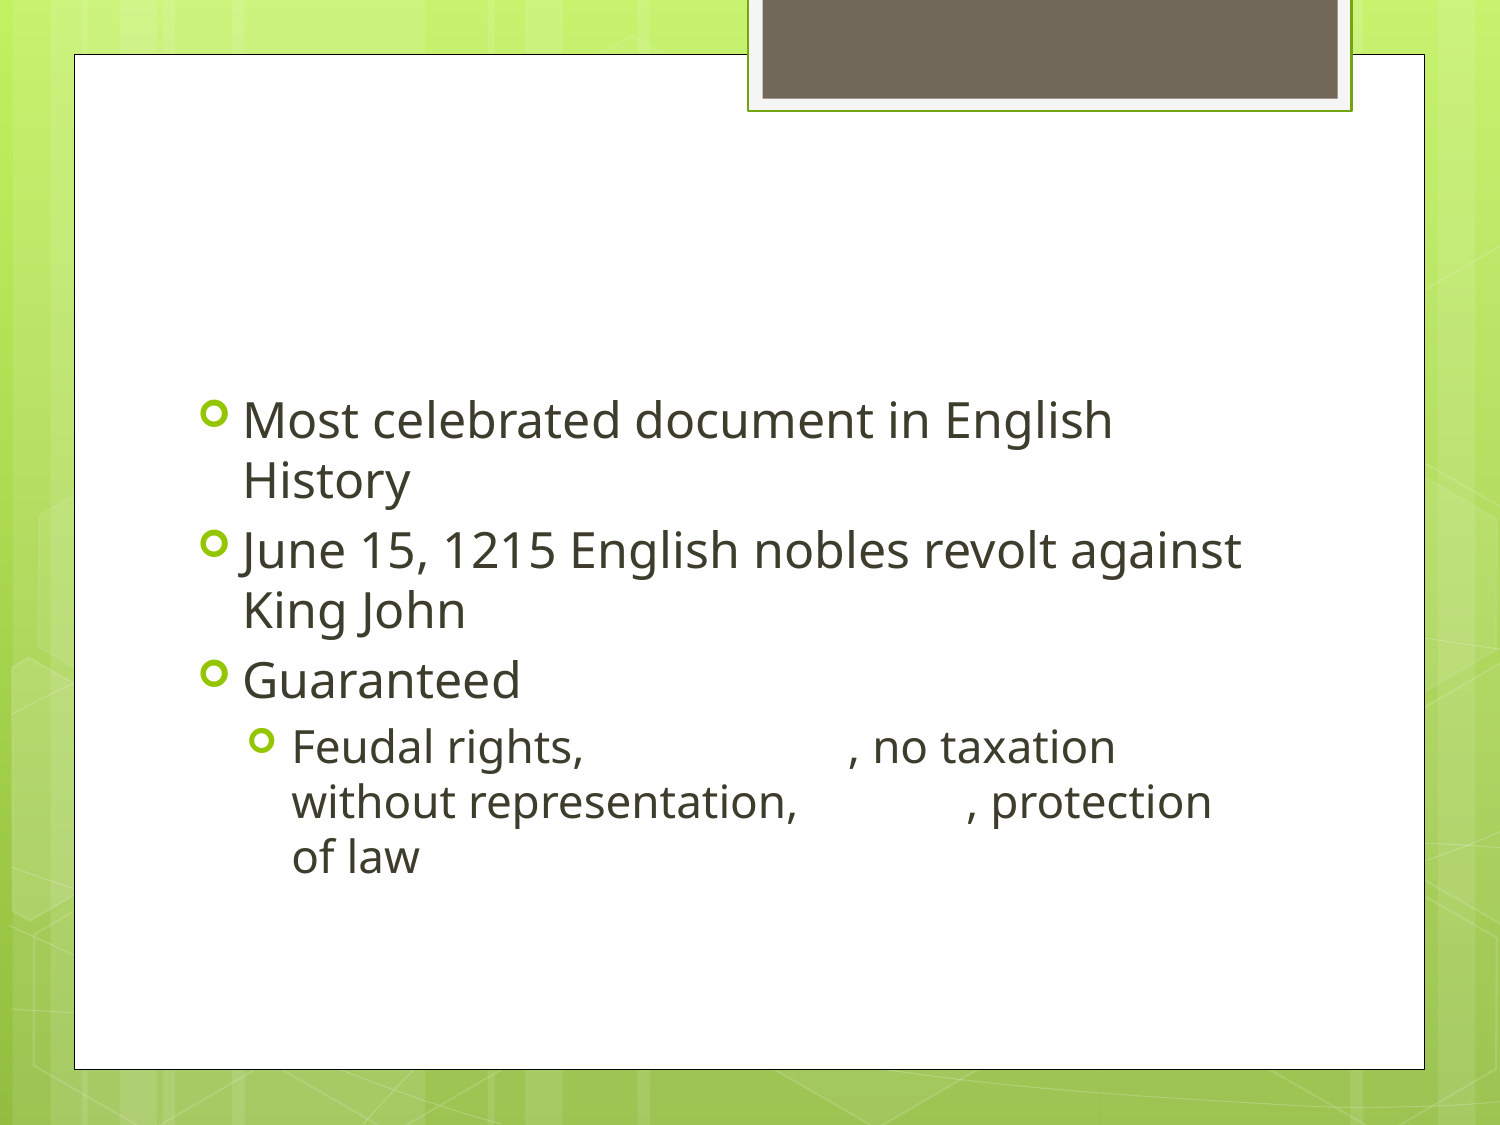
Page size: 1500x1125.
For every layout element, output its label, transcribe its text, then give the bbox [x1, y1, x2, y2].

list Most celebrated document in English History June 15, 1215 English nobles revolt against King John Guaranteed Feudal rights, , no taxation without representation, , protection of law [171, 381, 1283, 957]
